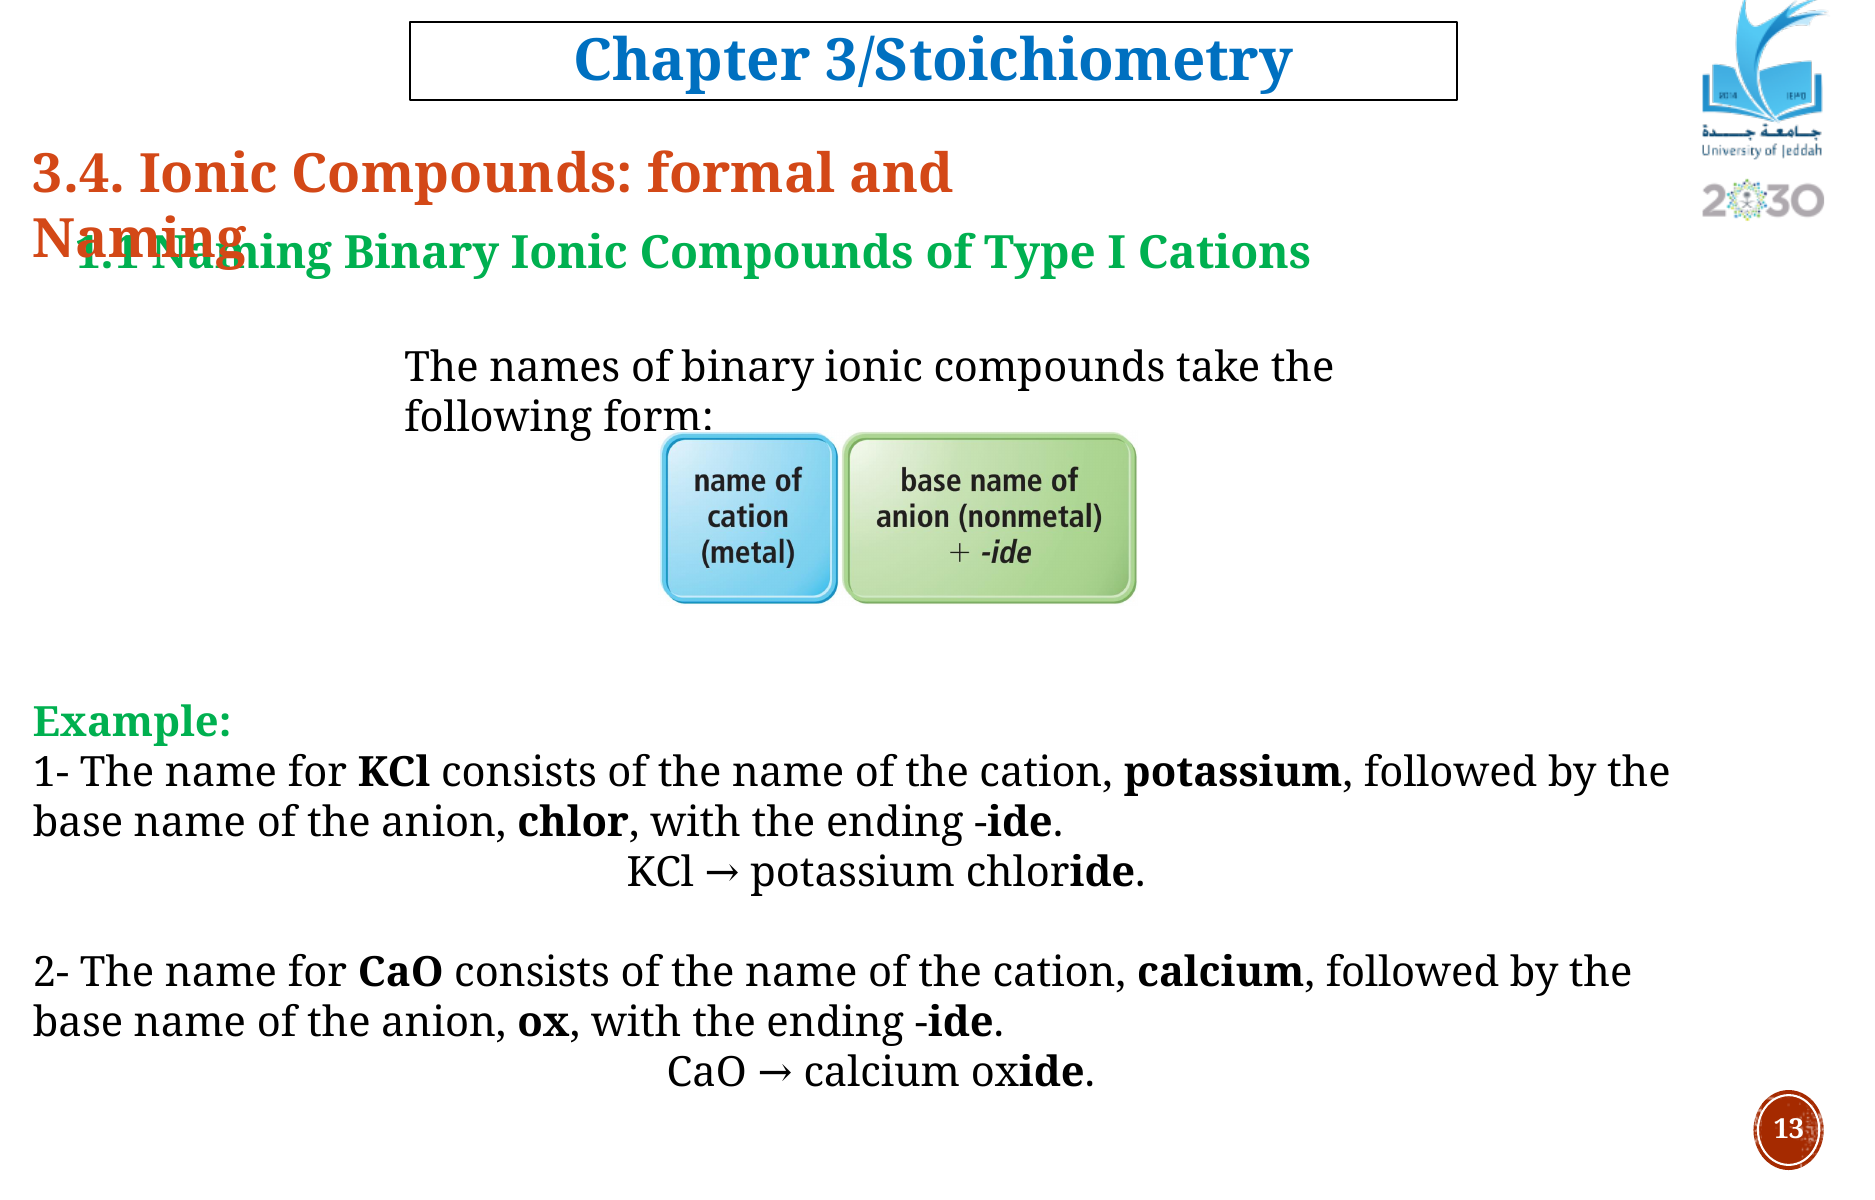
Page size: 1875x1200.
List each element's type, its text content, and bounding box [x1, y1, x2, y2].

text_box Chapter 3/Stoichiometry [409, 21, 1458, 101]
picture [658, 430, 1138, 606]
text_box 3.4. Ionic Compounds: formal and Naming [17, 130, 1053, 276]
text_box 1.1 Naming Binary Ionic Compounds of Type I Cations [0, 214, 1500, 285]
text_box Example: 1- The name for KCl consists of the name of the cation, potassium, followed by the base name of the anion, chlor, with the ending -ide. KCl → potassium chloride. 2- The name for CaO consists of the name of the cation, calcium, followed by the base name of the anion, ox, with the ending -ide. CaO → calcium oxide. [18, 686, 1744, 1152]
slide_number 13 [1739, 1097, 1838, 1162]
text_box The names of binary ionic compounds take the following form: [389, 332, 1457, 448]
picture [1681, 0, 1846, 227]
